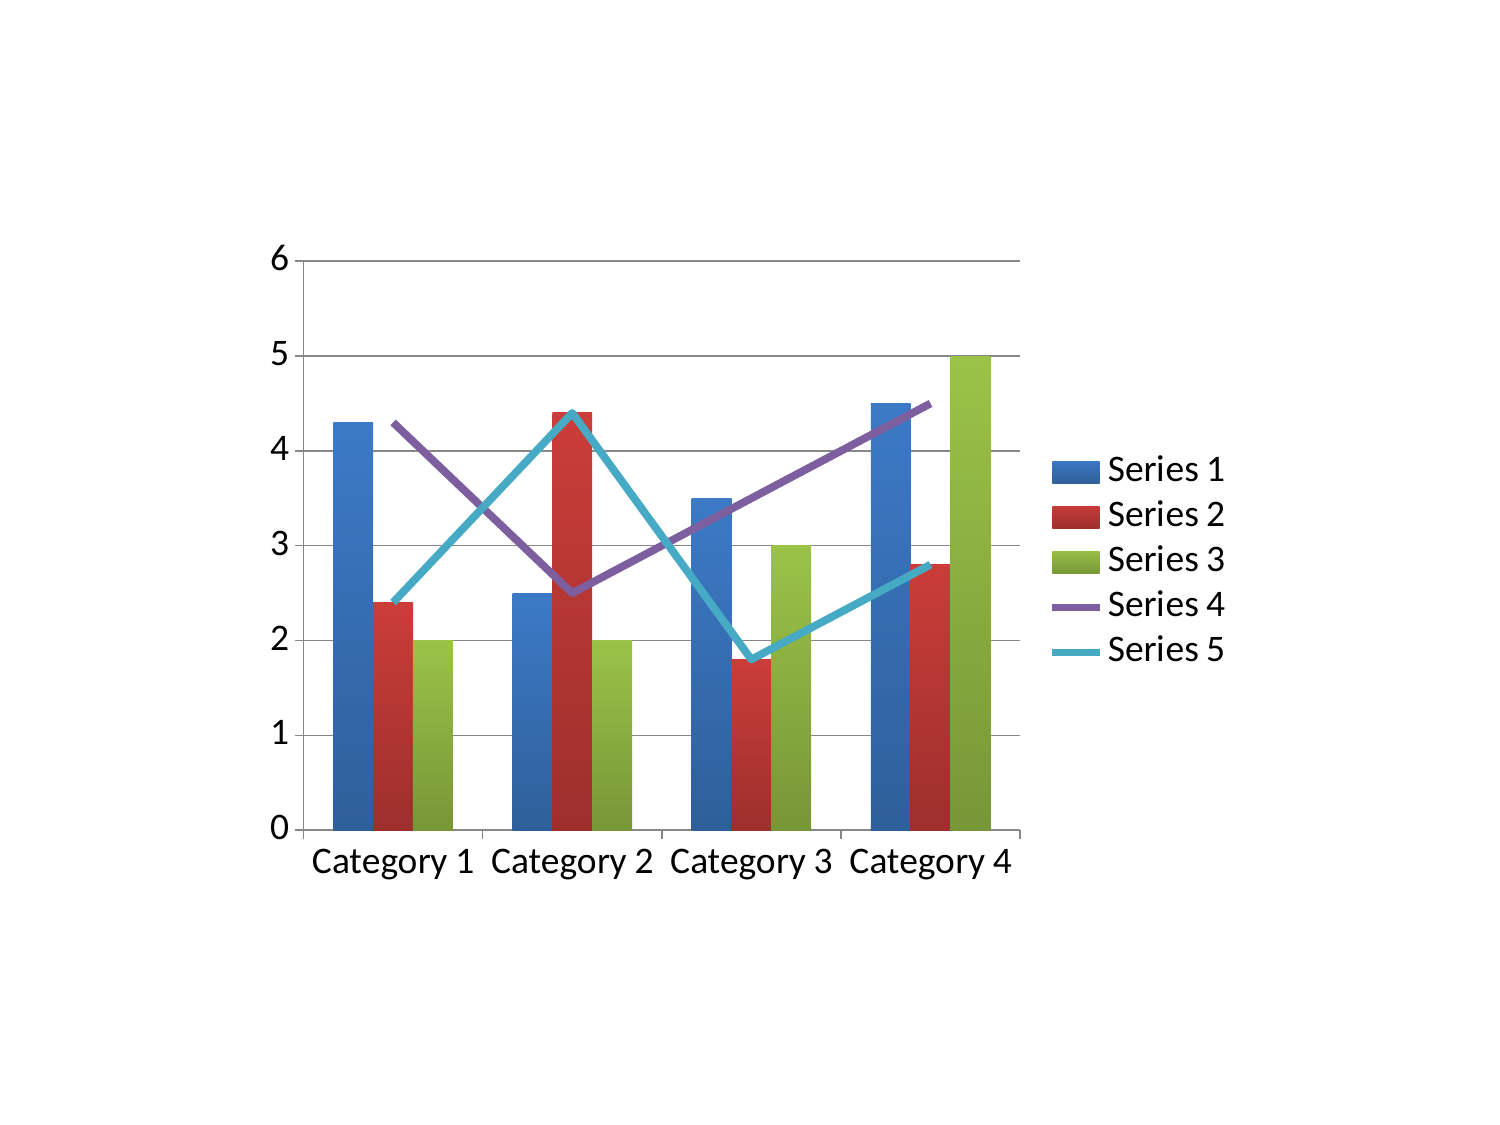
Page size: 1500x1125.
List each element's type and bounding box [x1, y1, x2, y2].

chart [249, 228, 1251, 897]
